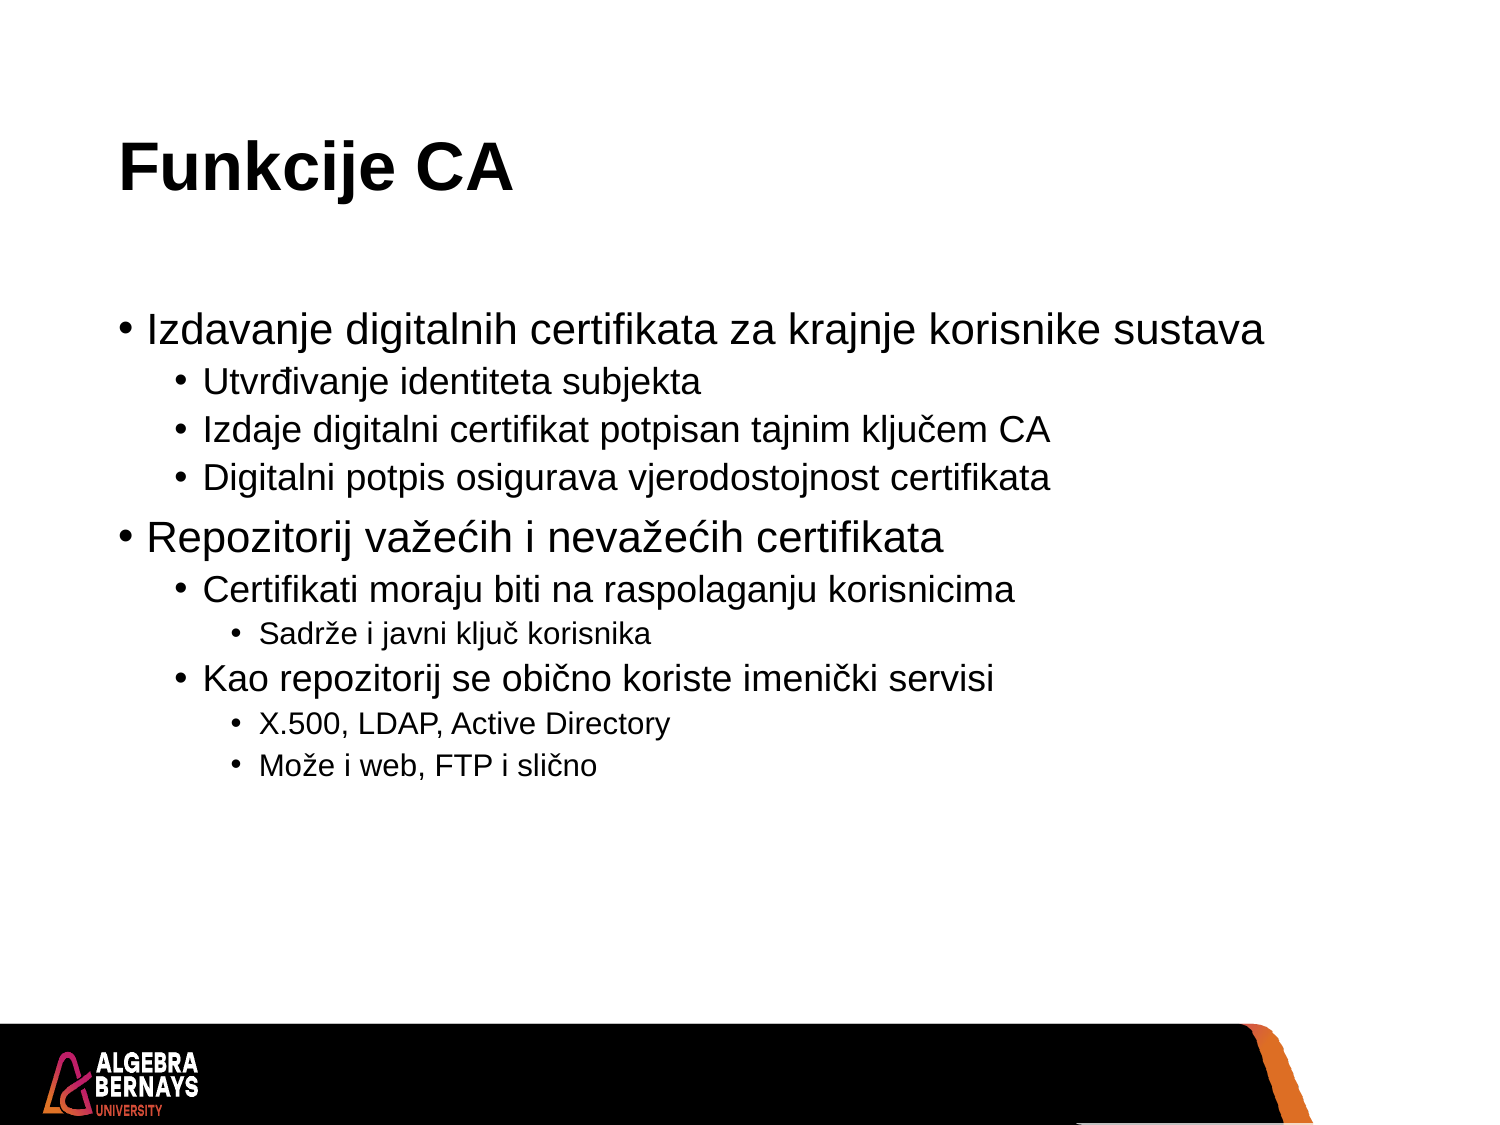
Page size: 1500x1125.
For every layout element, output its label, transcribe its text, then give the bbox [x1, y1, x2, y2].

title Funkcije CA [103, 59, 1397, 278]
list Izdavanje digitalnih certifikata za krajnje korisnike sustava Utvrđivanje identiteta subjekta Izdaje digitalni certifikat potpisan tajnim ključem CA Digitalni potpis osigurava vjerodostojnost certifikata Repozitorij važećih i nevažećih certifikata Certifikati moraju biti na raspolaganju korisnicima Sadrže i javni ključ korisnika Kao repozitorij se obično koriste imenički servisi X.500, LDAP, Active Directory Može i web, FTP i slično [103, 299, 1397, 1014]
picture [0, 1023, 1468, 1125]
